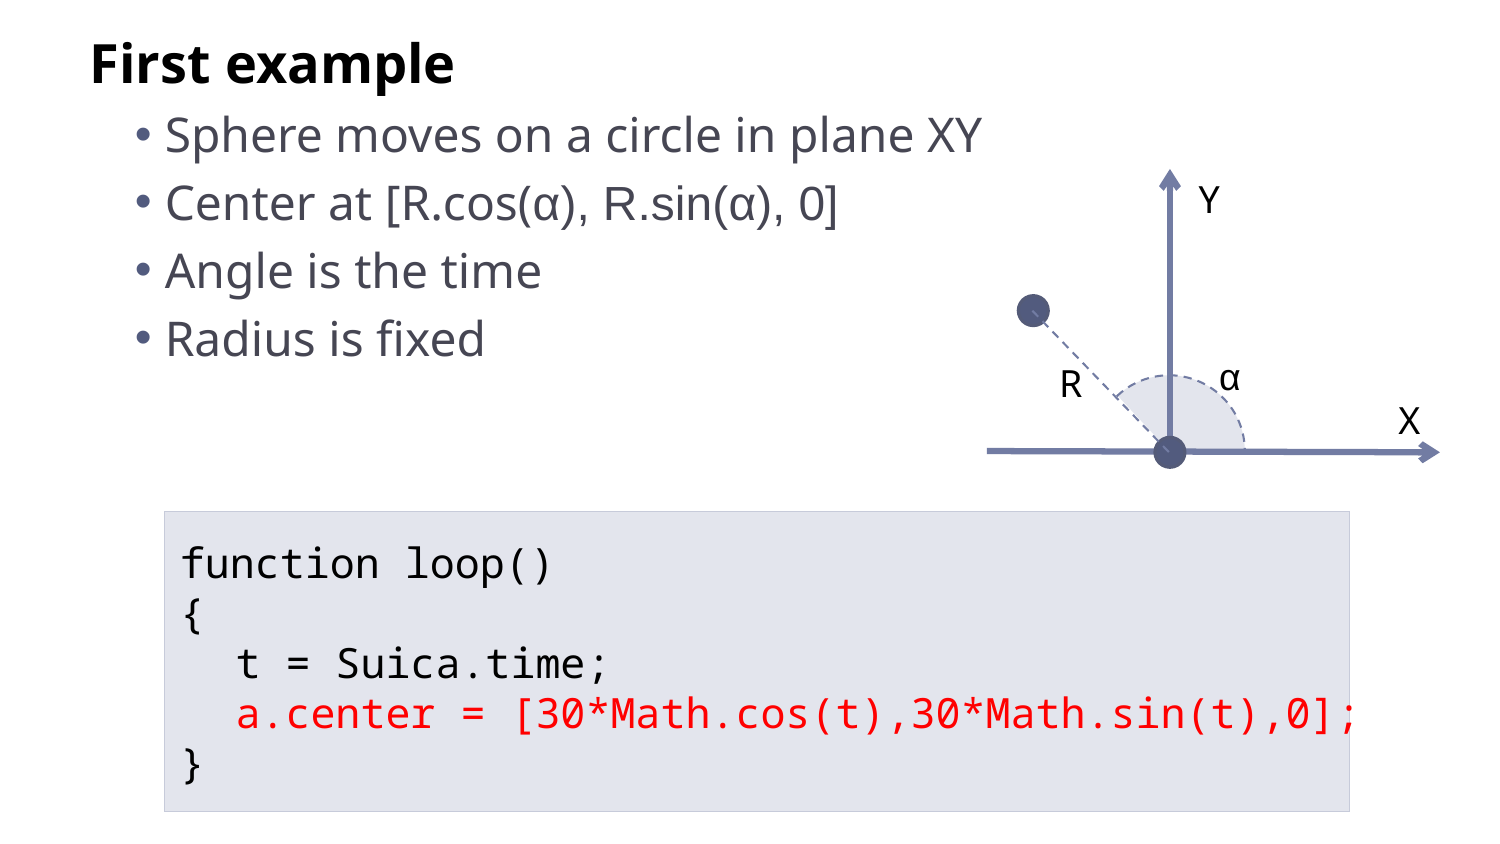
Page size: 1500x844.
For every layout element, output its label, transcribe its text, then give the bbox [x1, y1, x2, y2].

text_box [1176, 437, 1187, 450]
text_box α [1198, 344, 1262, 407]
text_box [1032, 311, 1171, 454]
list First example Sphere moves on a circle in plane XY Center at [R.cos(α), R.sin(α), 0] Angle is the time Radius is fixed [75, 21, 1475, 835]
text_box X [1378, 388, 1441, 450]
text_box [1162, 465, 1181, 469]
text_box function loop() { t = Suica.time; a.center = [30*Math.cos(t),30*Math.sin(t),0]; } [164, 511, 1350, 812]
text_box [1016, 294, 1050, 326]
text_box Y [1178, 167, 1241, 231]
